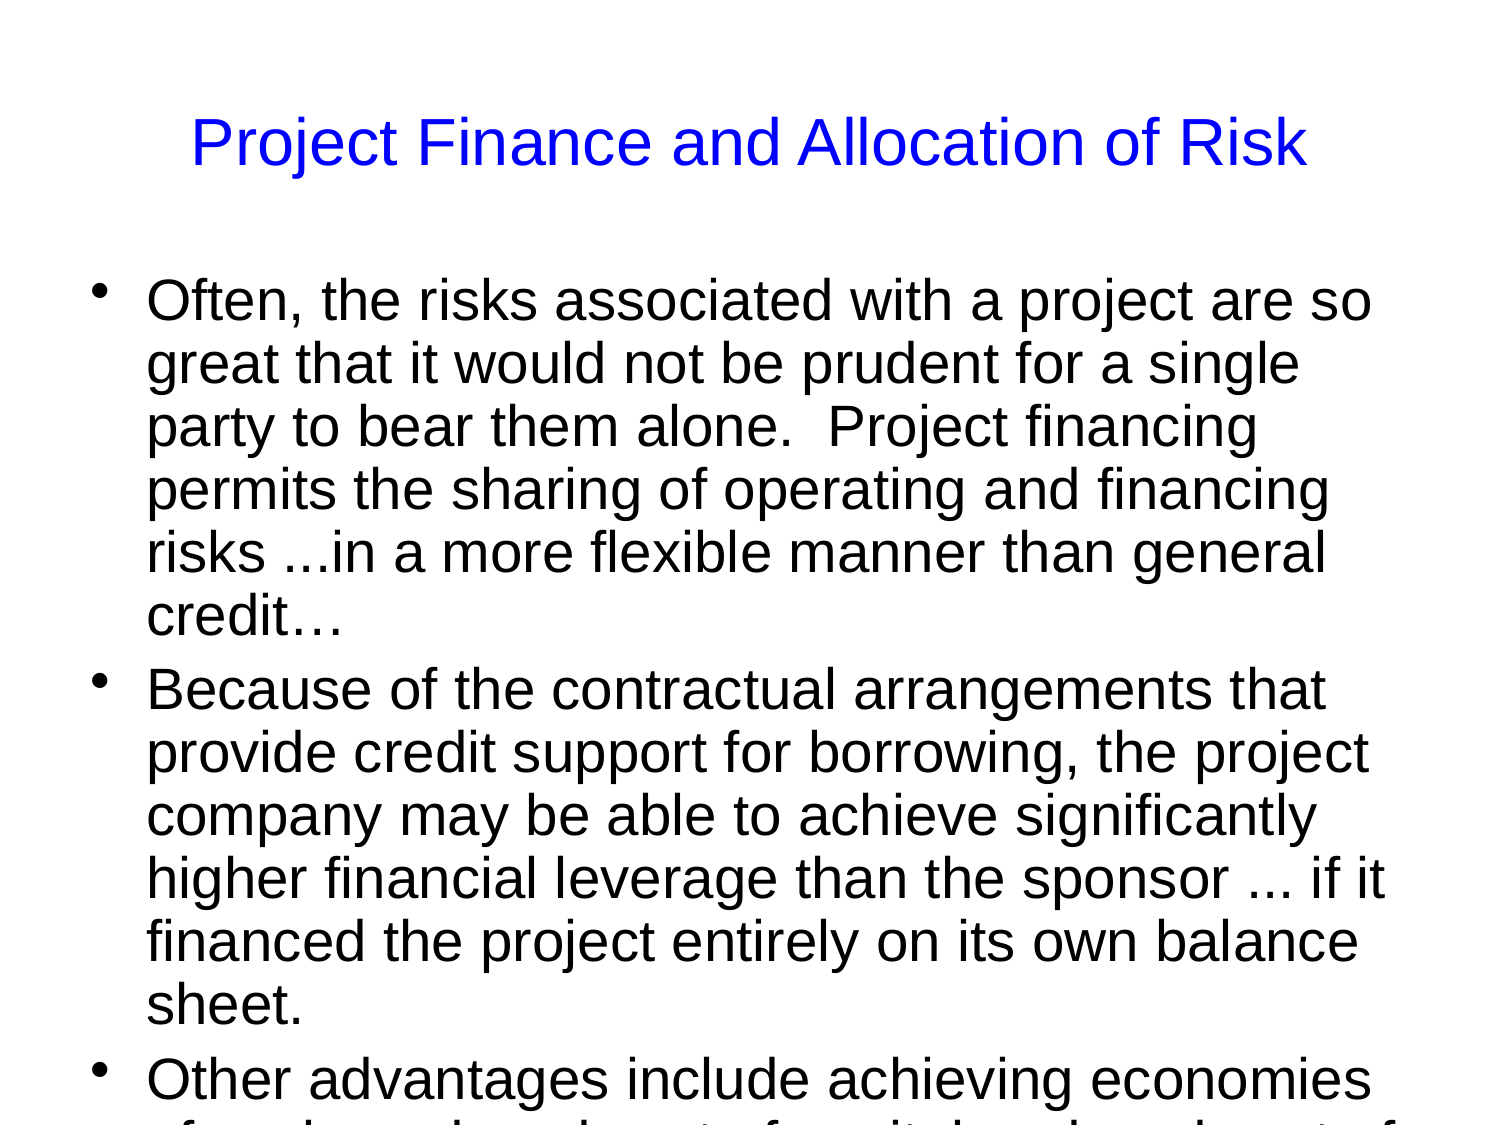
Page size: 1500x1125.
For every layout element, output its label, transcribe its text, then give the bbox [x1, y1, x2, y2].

title Project Finance and Allocation of Risk [74, 44, 1426, 233]
list Often, the risks associated with a project are so great that it would not be prudent for a single party to bear them alone. Project financing permits the sharing of operating and financing risks ...in a more flexible manner than general credit… Because of the contractual arrangements that provide credit support for borrowing, the project company may be able to achieve significantly higher financial leverage than the sponsor ... if it financed the project entirely on its own balance sheet. Other advantages include achieving economies of scale, reduced cost of capital, reduced cost of resolving financial distress and keeping a project off of a sponsor's balance sheet. [74, 262, 1426, 1006]
